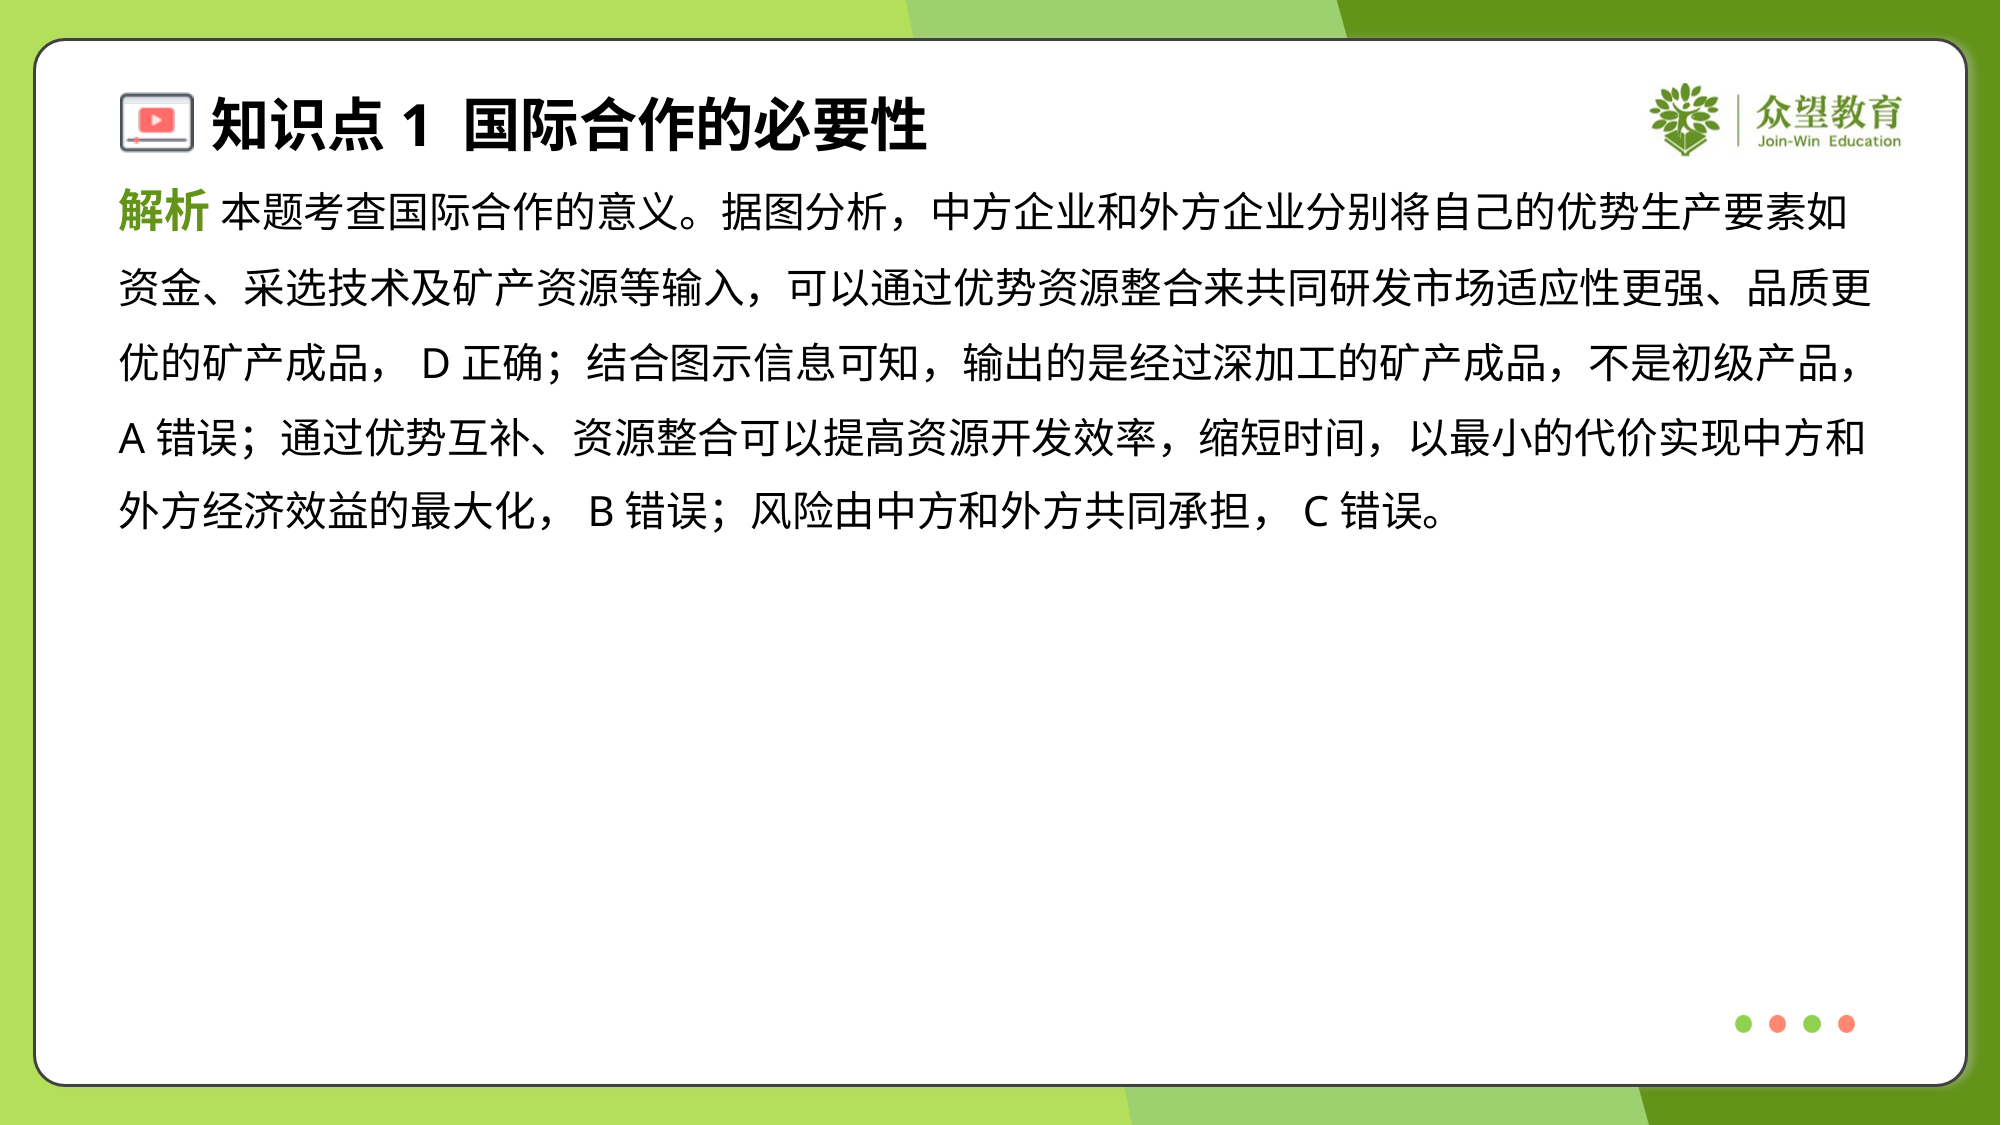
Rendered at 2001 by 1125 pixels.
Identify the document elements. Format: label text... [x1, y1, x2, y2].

text_box 解析 本题考查国际合作的意义。据图分析，中方企业和外方企业分别将自己的优势生产要素如 资金、采选技术及矿产资源等输入，可以通过优势资源整合来共同研发市场适应性更强、品质更 优的矿产成品，D正确；结合图示信息可知，输出的是经过深加工的矿产成品，不是初级产品， A错误；通过优势互补、资源整合可以提高资源开发效率，缩短时间，以最小的代价实现中方和 外方经济效益的最大化，B错误；风险由中方和外方共同承担，C错误。 [118, 159, 1883, 527]
picture [0, 0, 2000, 1125]
